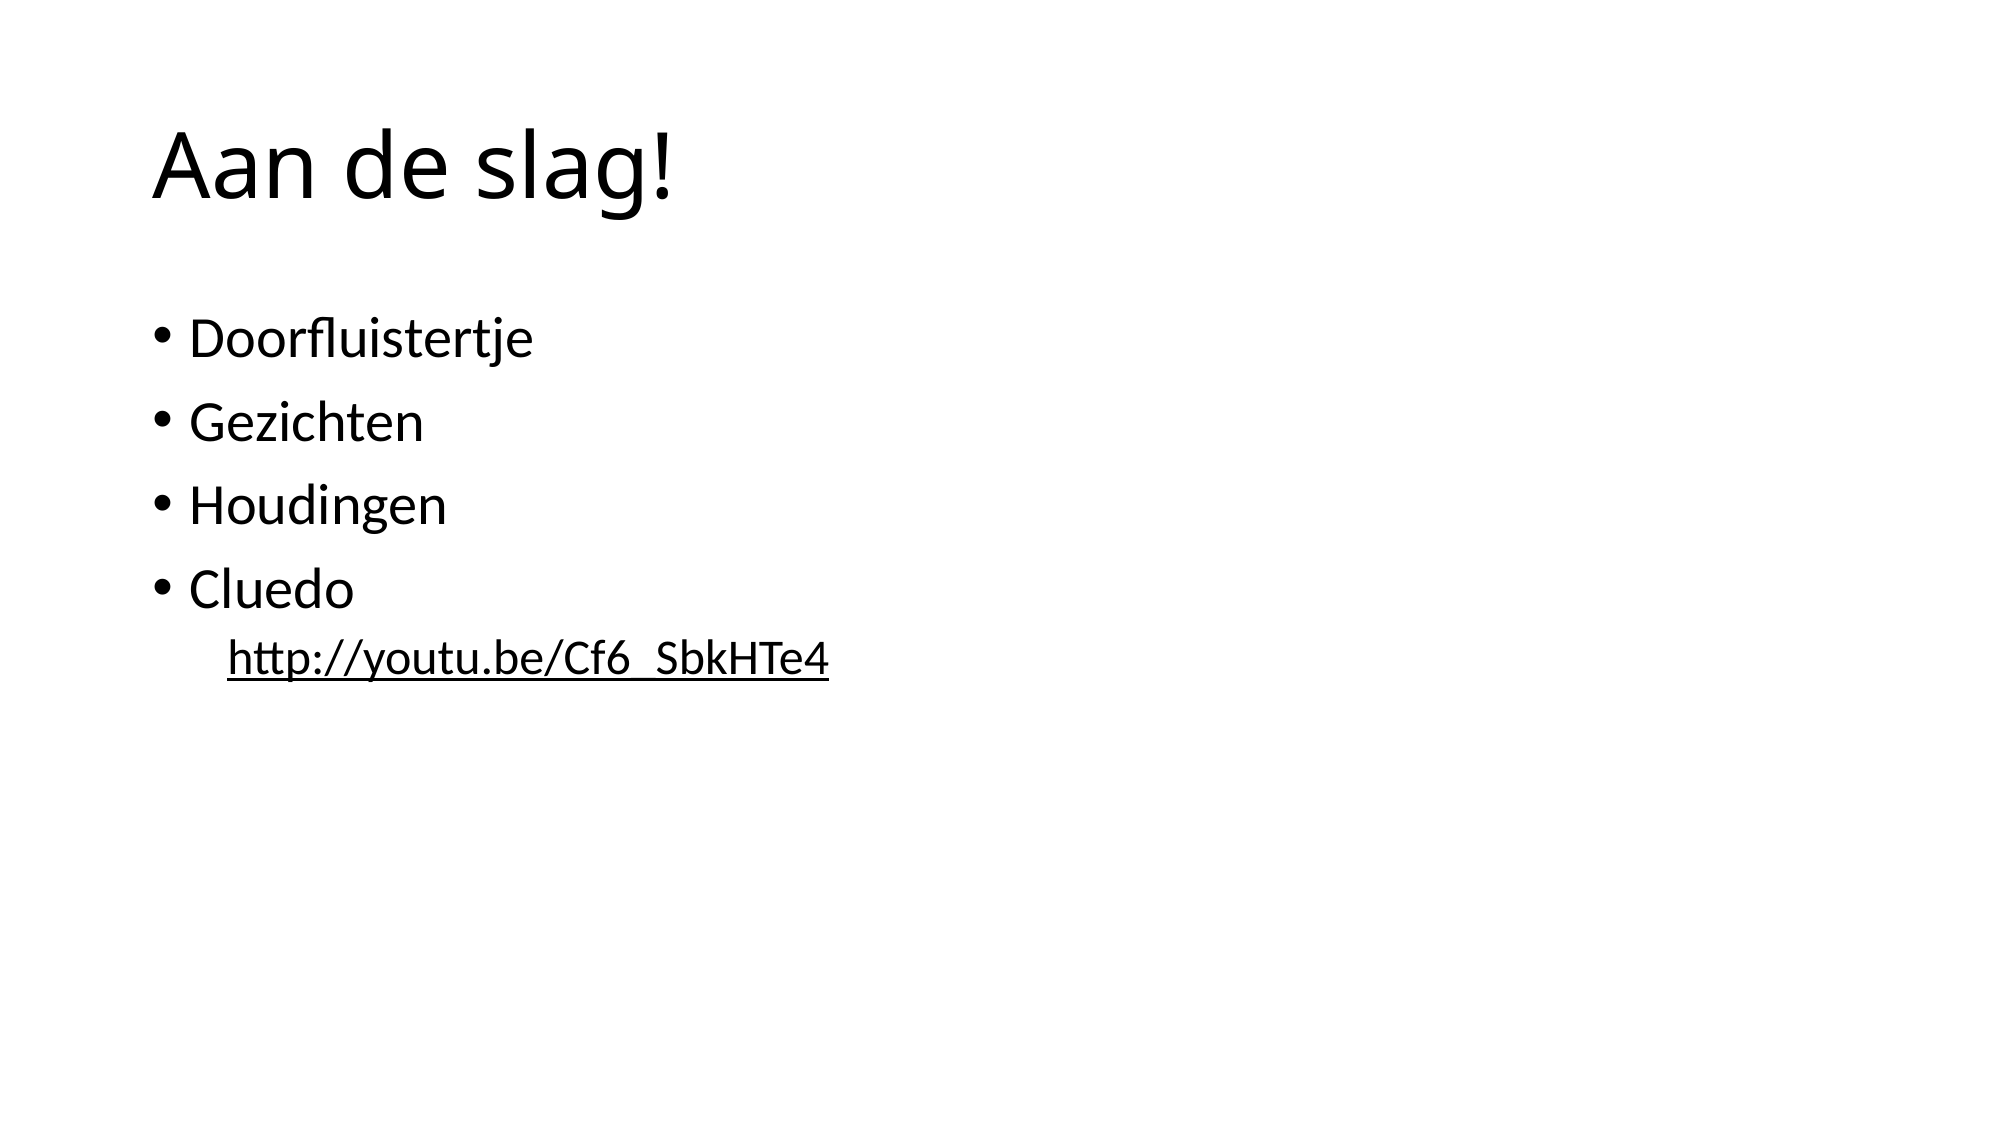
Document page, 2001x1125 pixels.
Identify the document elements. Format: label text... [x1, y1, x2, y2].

list Doorfluistertje Gezichten Houdingen Cluedo http://youtu.be/Cf6_SbkHTe4 [137, 299, 1863, 1014]
title Aan de slag! [137, 59, 1863, 278]
